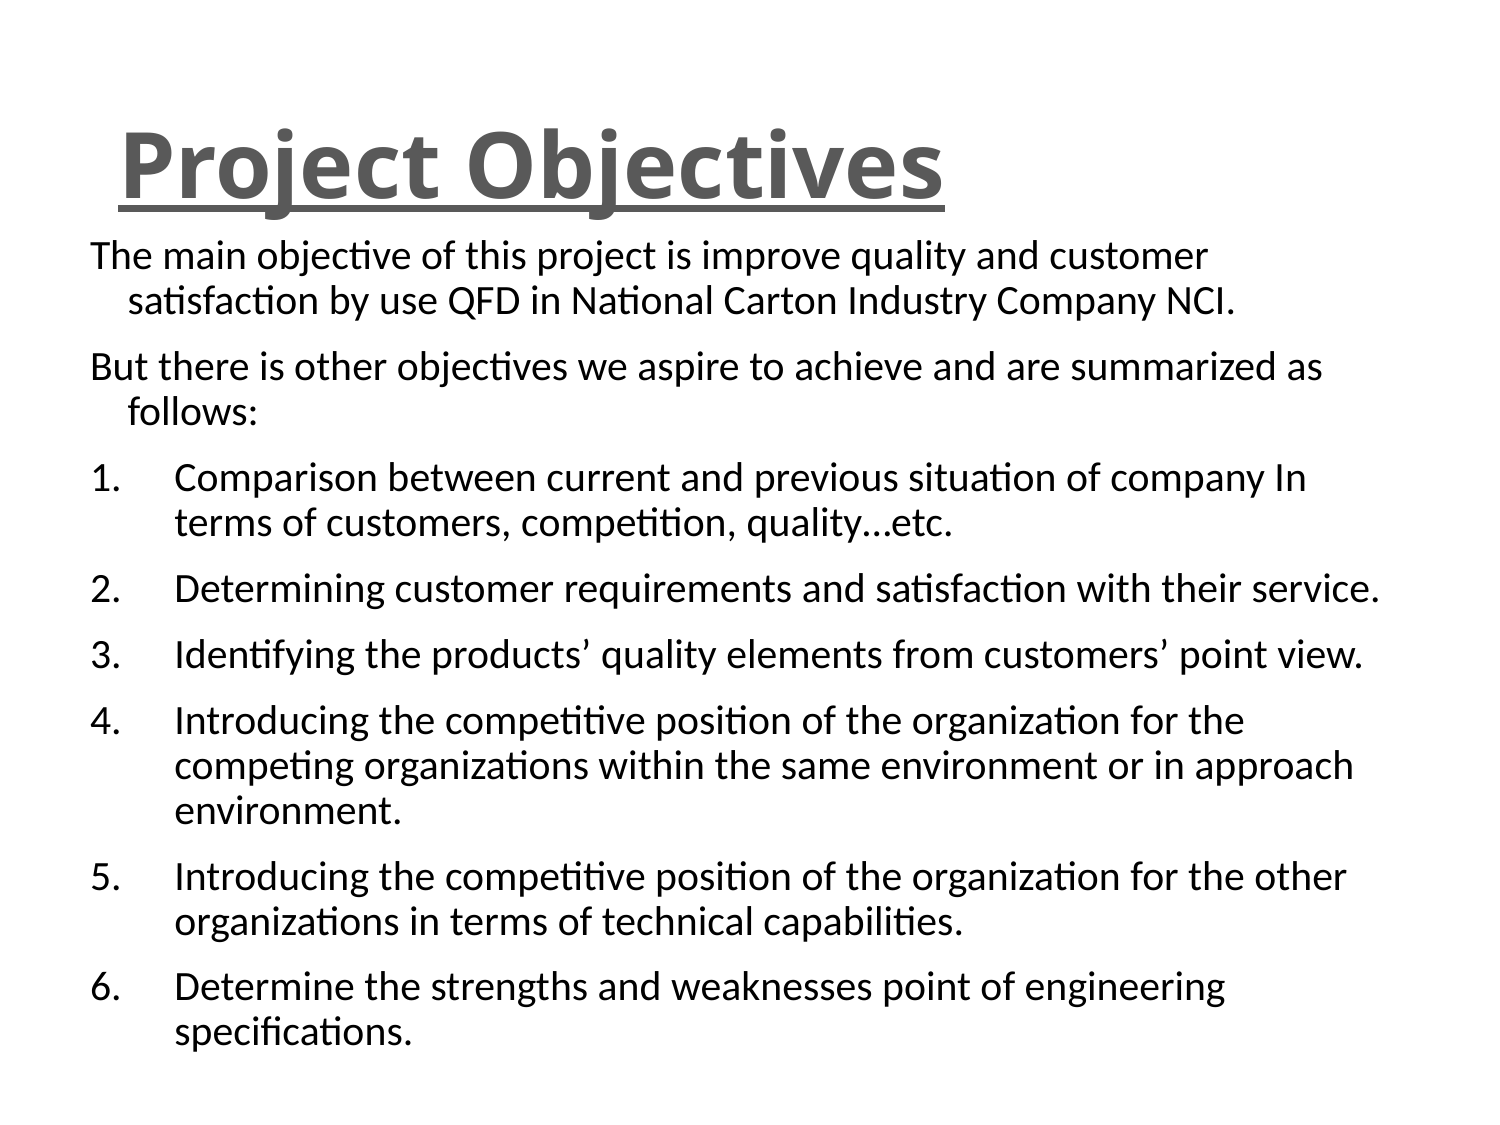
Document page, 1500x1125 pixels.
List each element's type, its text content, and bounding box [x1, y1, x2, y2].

title Project Objectives [103, 59, 1397, 226]
list The main objective of this project is improve quality and customer satisfaction by use QFD in National Carton Industry Company NCI. But there is other objectives we aspire to achieve and are summarized as follows: Comparison between current and previous situation of company In terms of customers, competition, quality…etc. Determining customer requirements and satisfaction with their service. Identifying the products’ quality elements from customers’ point view. Introducing the competitive position of the organization for the competing organizations within the same environment or in approach environment. Introducing the competitive position of the organization for the other organizations in terms of technical capabilities. Determine the strengths and weaknesses point of engineering specifications. [75, 226, 1425, 969]
